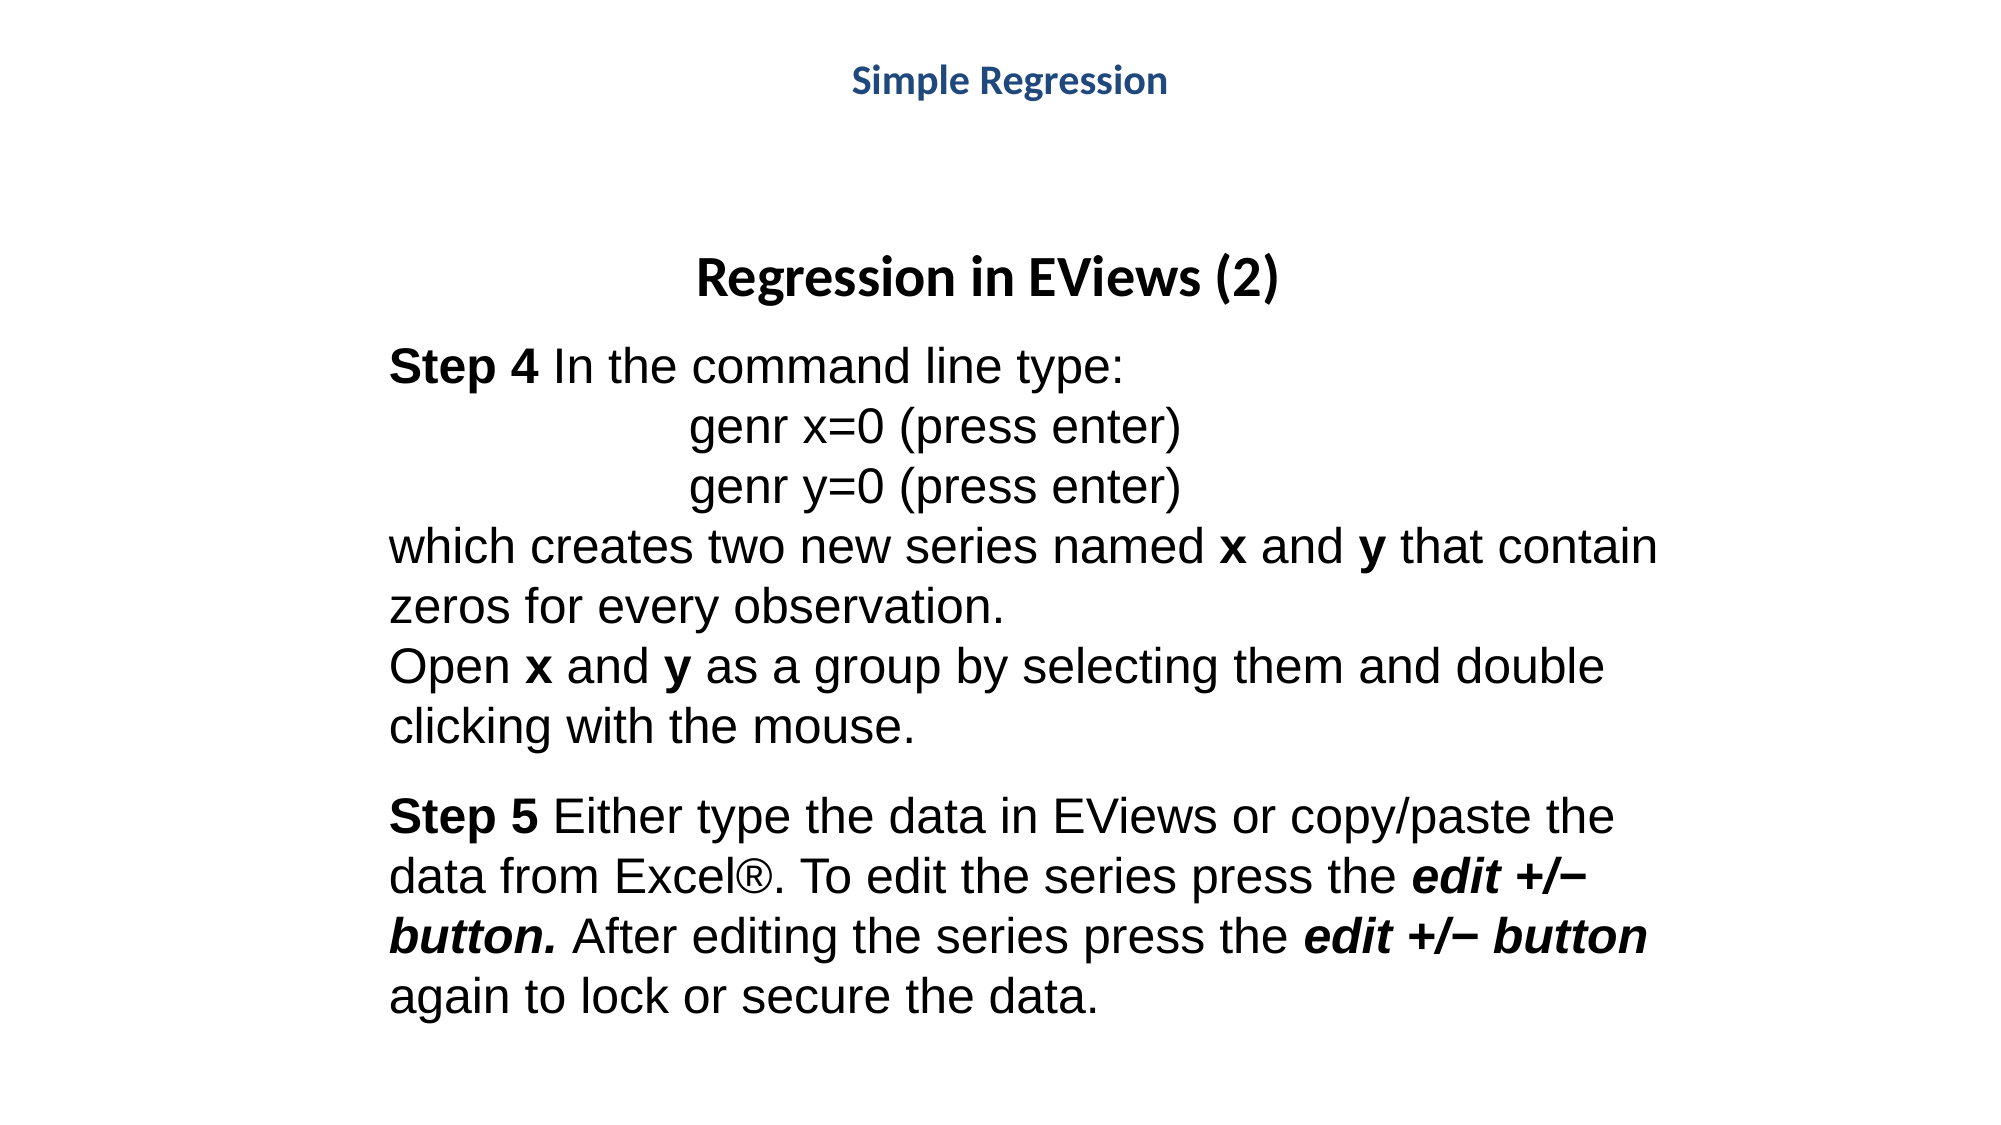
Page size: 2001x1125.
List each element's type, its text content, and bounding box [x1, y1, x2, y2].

title Regression in EViews (2) [338, 208, 1639, 338]
text_box Simple Regression [335, 45, 1686, 161]
text_box Step 4 In the command line type: genr x=0 (press enter) genr y=0 (press enter) which creates two new series named x and y that contain zeros for every observation. Open x and y as a group by selecting them and double clicking with the mouse. Step 5 Either type the data in EViews or copy/paste the data from Excel®. To edit the series press the edit +/− button. After editing the series press the edit +/− button again to lock or secure the data. [373, 326, 1687, 1031]
